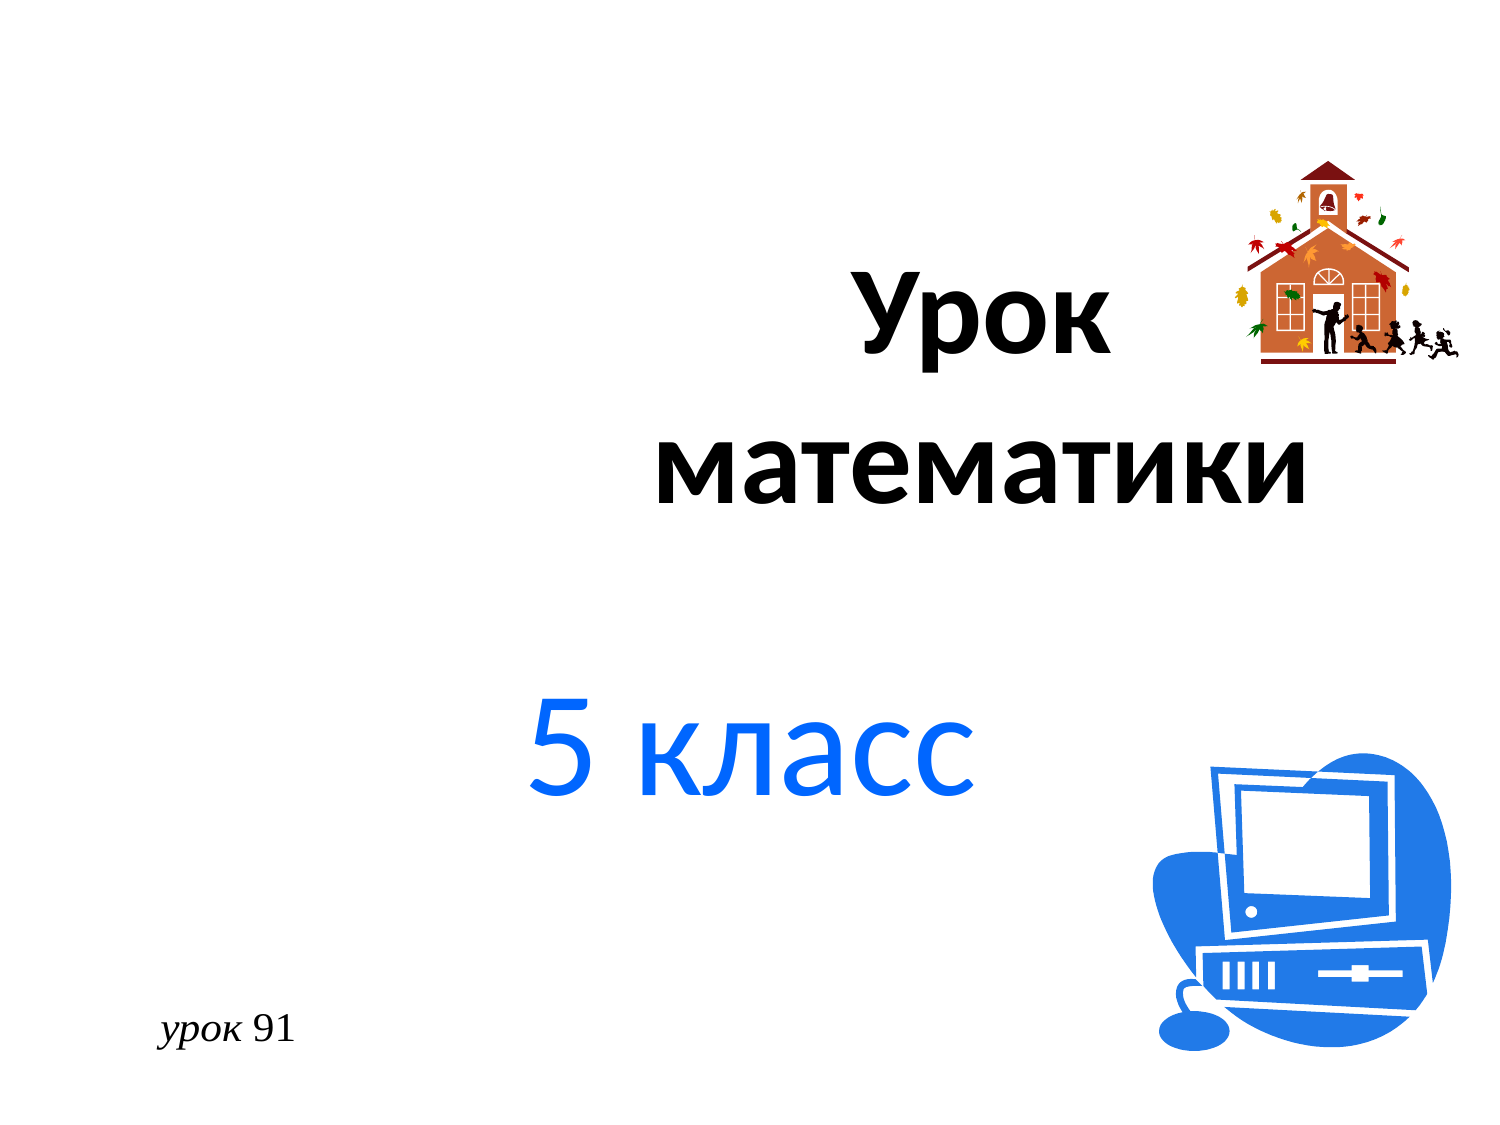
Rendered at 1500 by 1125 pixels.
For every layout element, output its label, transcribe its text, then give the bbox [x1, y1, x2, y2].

picture [1234, 160, 1460, 364]
subtitle 5 класс [225, 637, 1275, 925]
picture [1151, 751, 1459, 1052]
title Урок математики [537, 208, 1425, 550]
